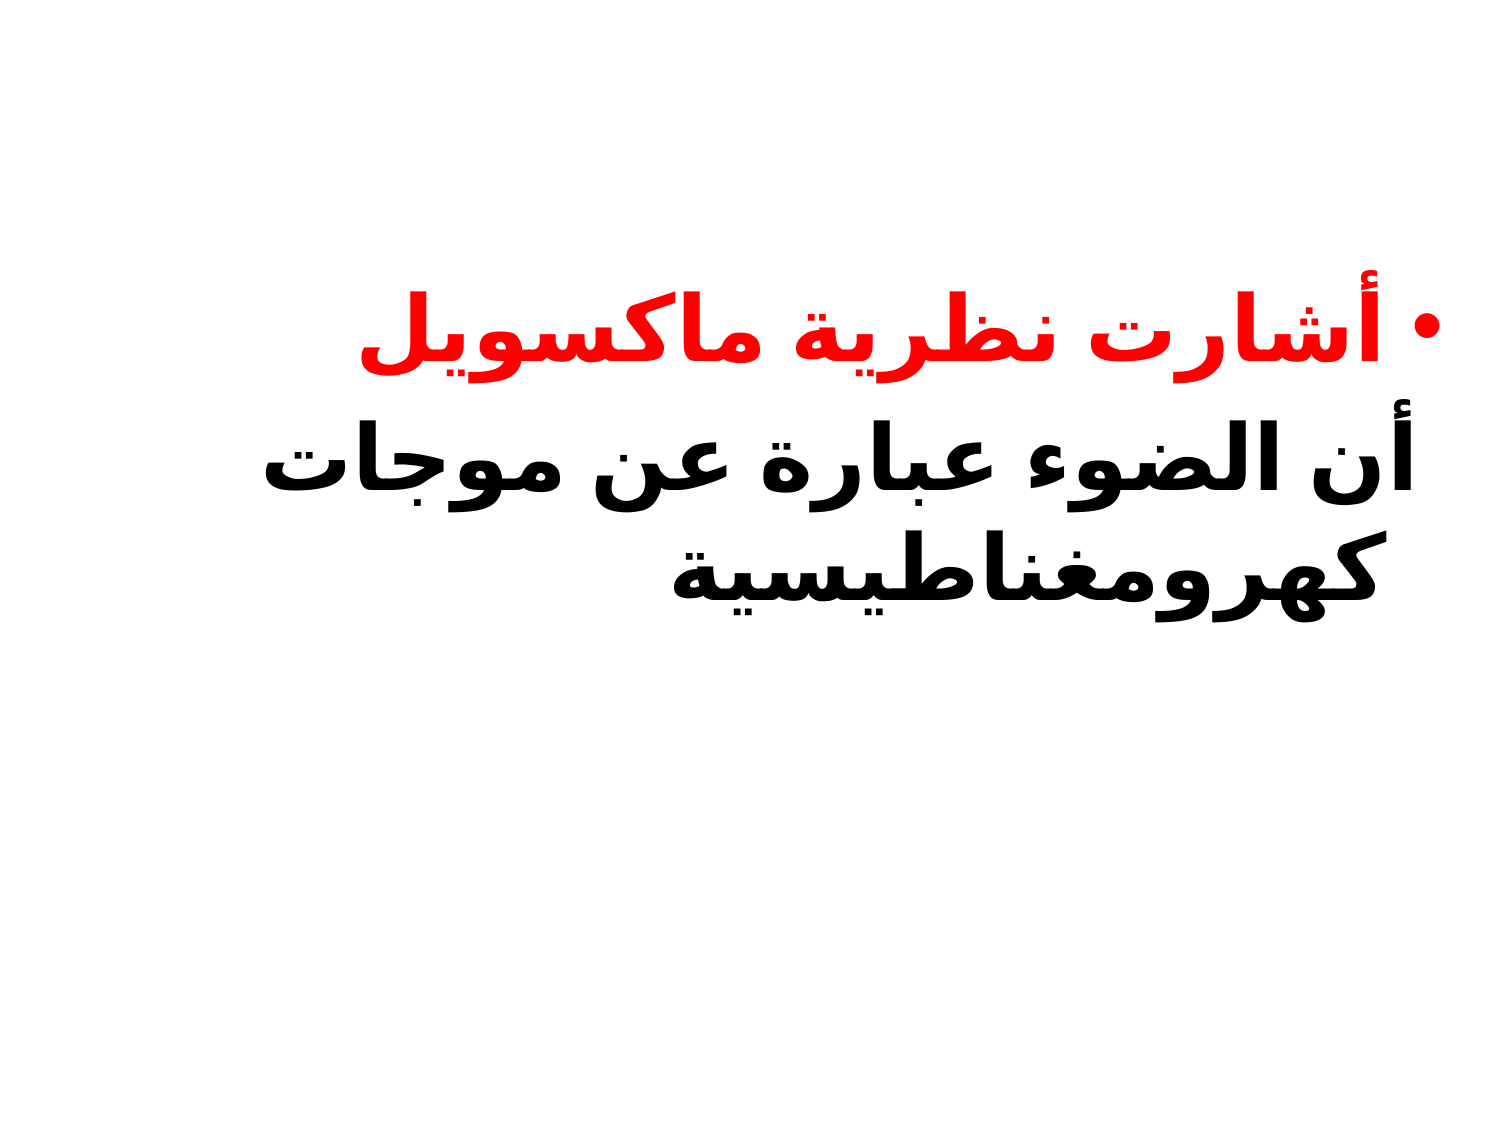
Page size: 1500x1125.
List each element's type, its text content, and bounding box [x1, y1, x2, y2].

list أشارت نظرية ماكسويل أن الضوء عبارة عن موجات كهرومغناطيسية [41, 262, 1459, 1005]
